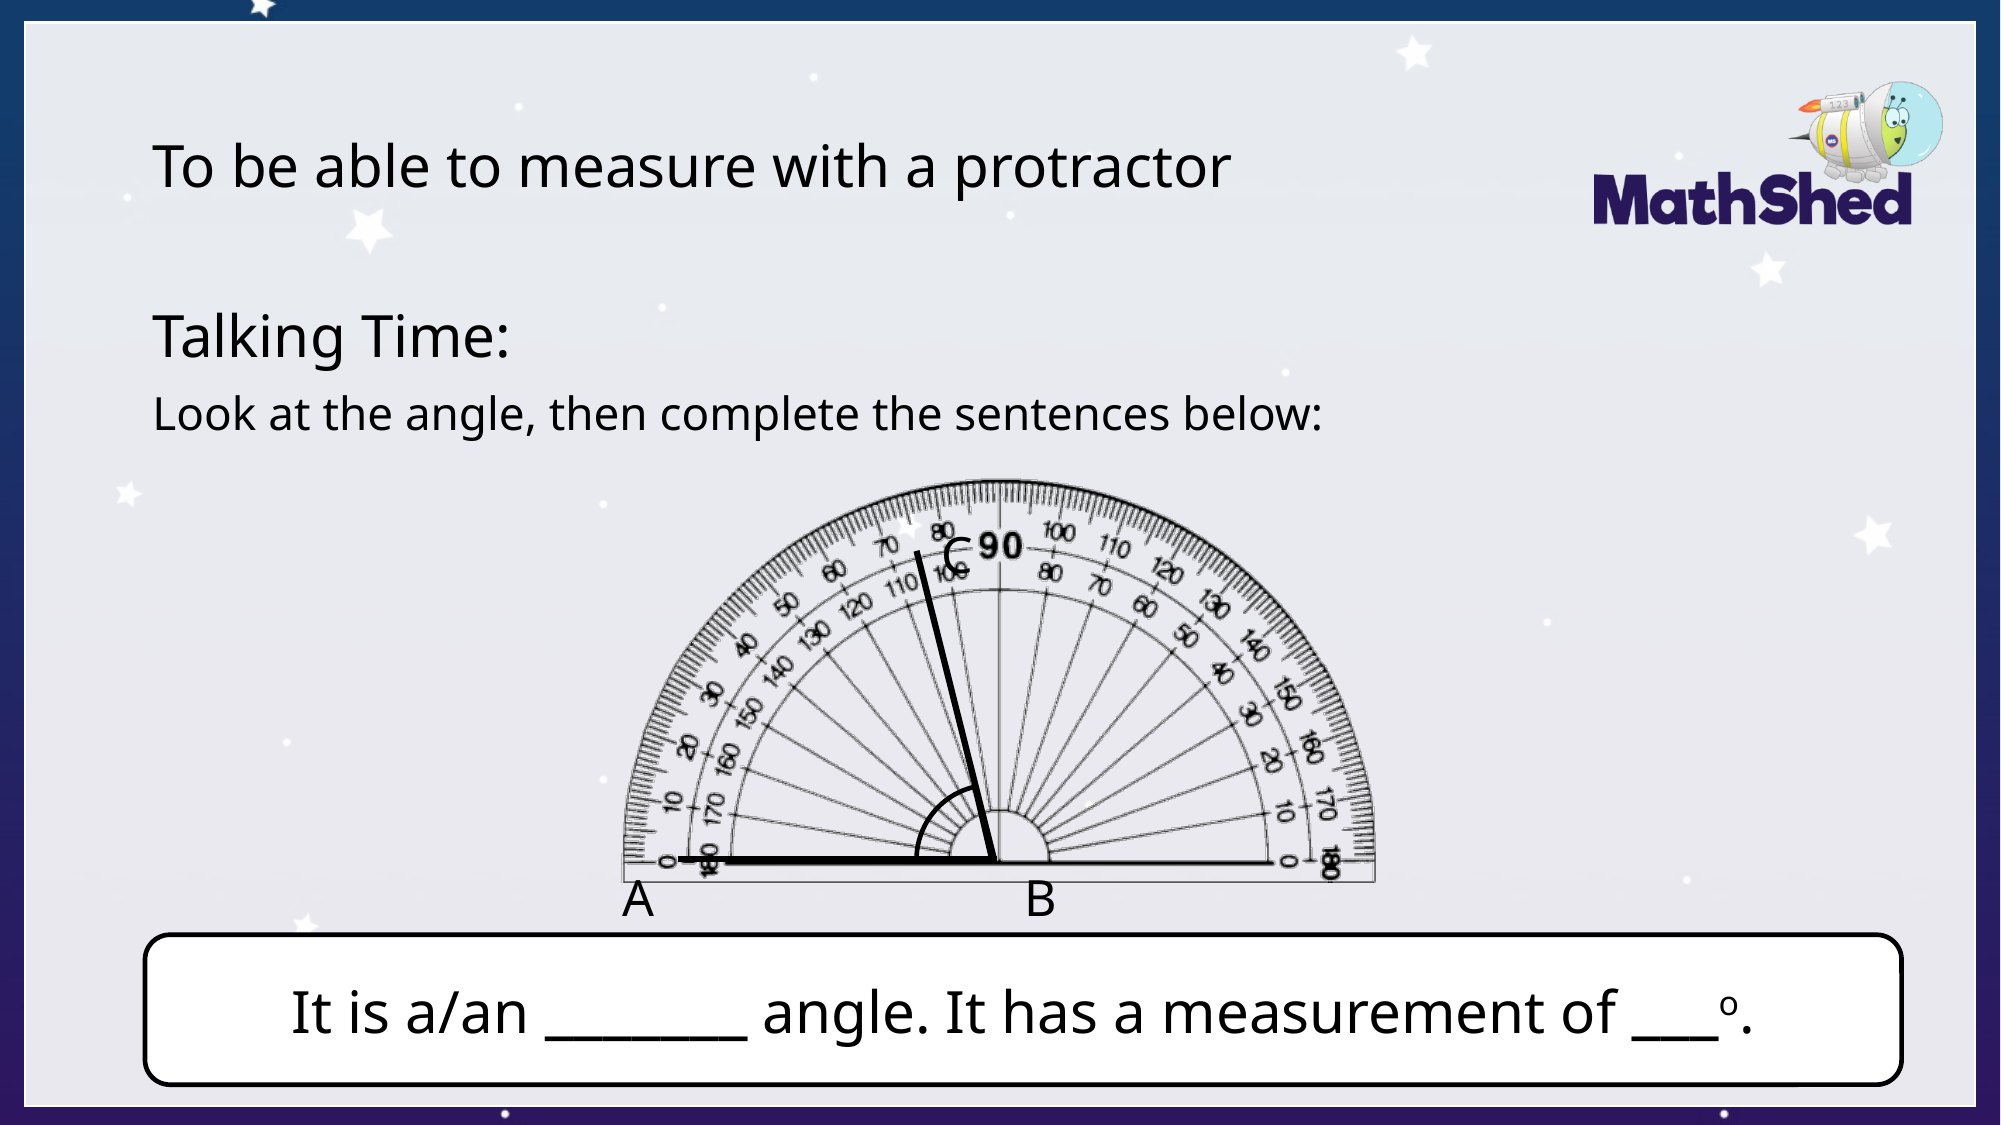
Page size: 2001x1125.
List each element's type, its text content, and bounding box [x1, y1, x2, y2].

text_box It is a/an _______ angle. It has a measurement of ___o. [143, 933, 1903, 1086]
text_box A [607, 883, 670, 933]
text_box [916, 550, 994, 859]
title To be able to measure with a protractor [137, 59, 1578, 278]
list Talking Time: Look at the angle, then complete the sentences below: [137, 299, 1863, 1014]
picture [0, 0, 2001, 1125]
text_box B [1009, 883, 1072, 933]
